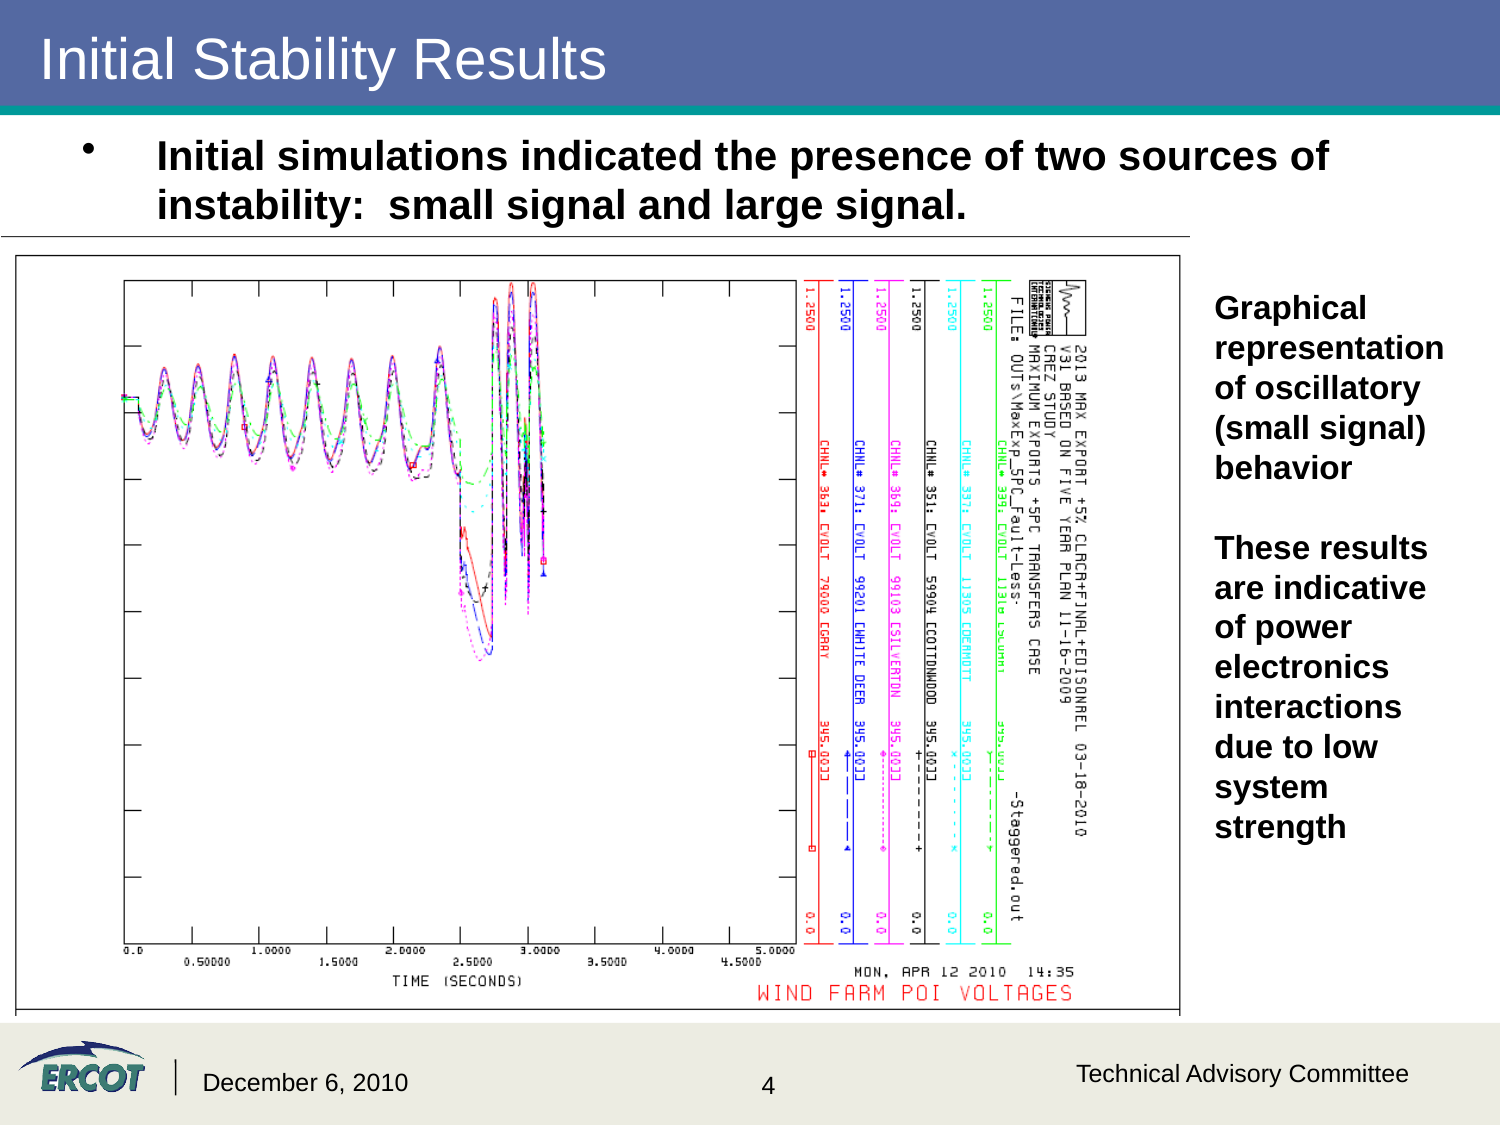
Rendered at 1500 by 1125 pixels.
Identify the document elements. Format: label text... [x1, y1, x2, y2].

list Initial simulations indicated the presence of two sources of instability: small signal and large signal. [66, 120, 1436, 274]
title Initial Stability Results [24, 0, 1451, 113]
footer Technical Advisory Committee [995, 1049, 1426, 1103]
picture [0, 234, 1190, 1017]
text_box Graphical representation of oscillatory (small signal) behavior These results are indicative of power electronics interactions due to low system strength [1199, 278, 1471, 984]
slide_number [187, 1059, 538, 1125]
picture [10, 1031, 151, 1111]
